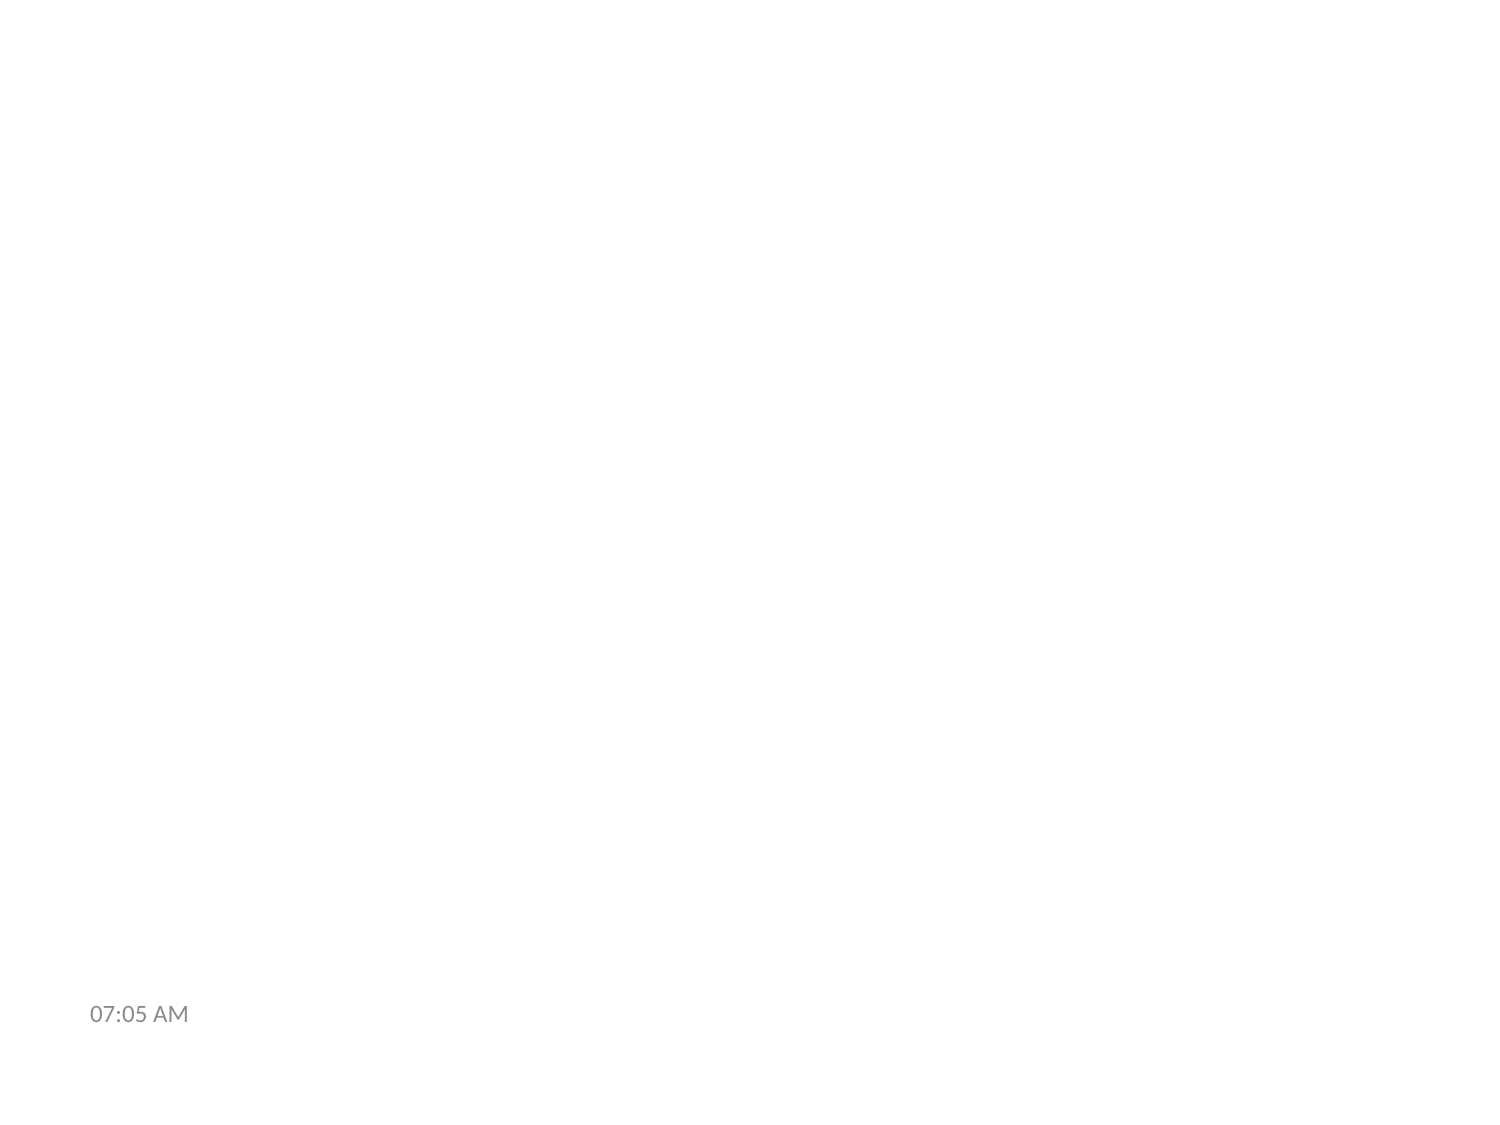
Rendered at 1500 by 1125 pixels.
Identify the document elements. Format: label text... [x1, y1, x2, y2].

text_box 3:35 PM [75, 982, 425, 1043]
